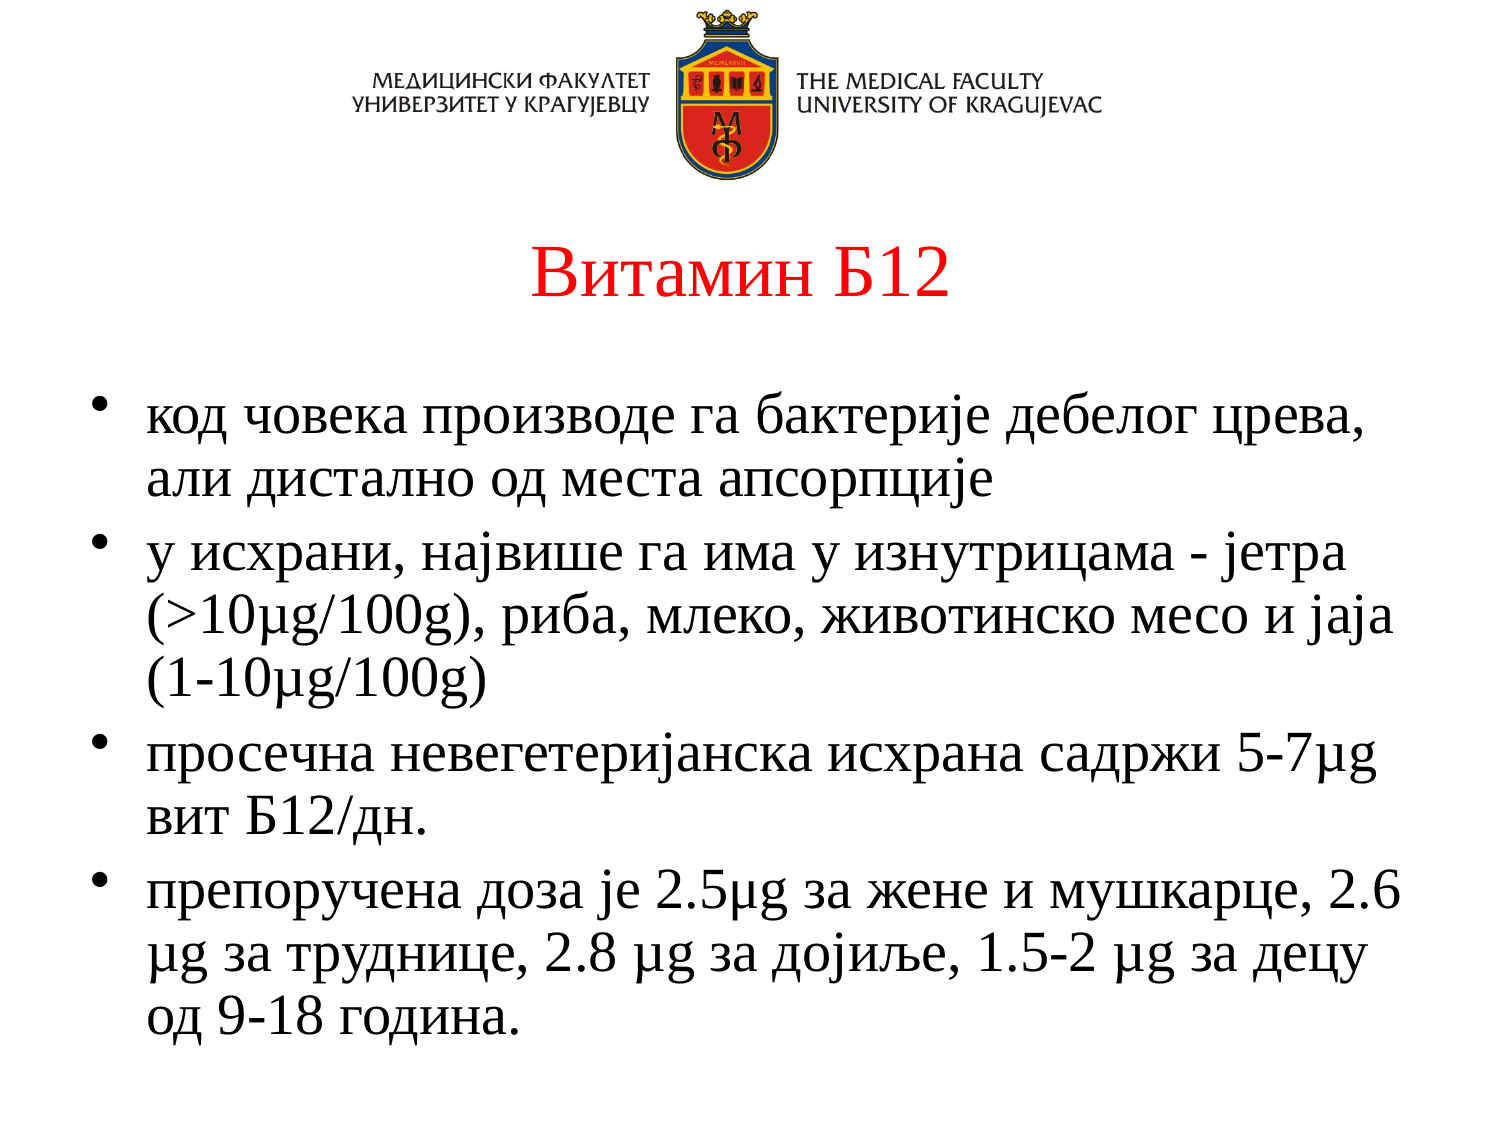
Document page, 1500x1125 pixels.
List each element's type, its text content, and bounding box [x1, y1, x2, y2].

list код човека производе га бактерије дебелог црева, али дистално од места апсорпције у исхрани, највише га има у изнутрицама - јетра (>10µg/100g), риба, млеко, животинско месо и јаја (1-10µg/100g) просечна невегетеријанска исхрана садржи 5-7µg вит Б12/дн. препоручена доза је 2.5μg за жене и мушкарце, 2.6 µg за труднице, 2.8 µg за дојиље, 1.5-2 µg за децу од 9-18 година. [74, 374, 1426, 1118]
picture [328, 0, 1125, 172]
title Витамин Б12 [76, 172, 1428, 361]
